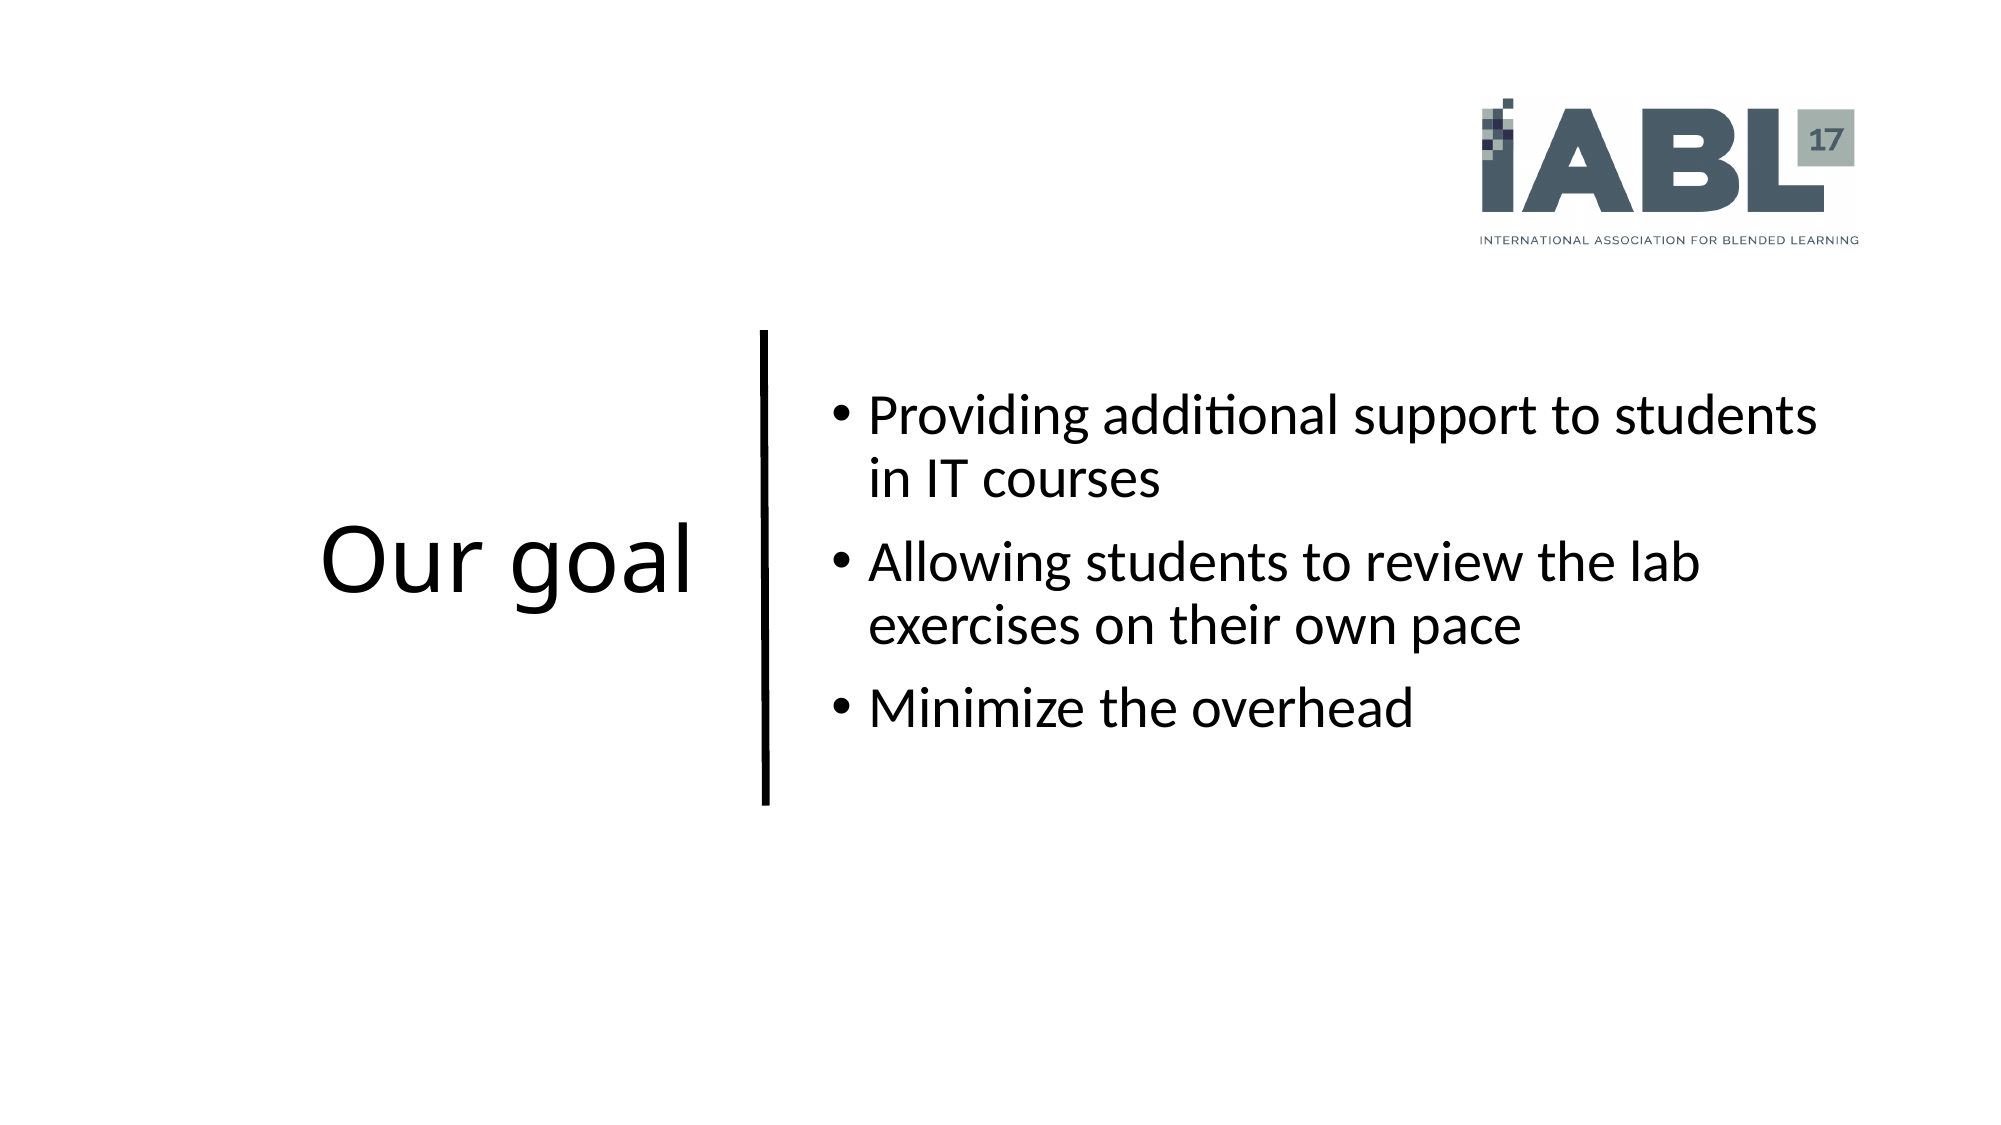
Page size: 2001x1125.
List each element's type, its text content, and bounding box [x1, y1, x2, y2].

picture [1473, 92, 1863, 253]
list Providing additional support to students in IT courses Allowing students to review the lab exercises on their own pace Minimize the overhead [816, 337, 1863, 788]
title Our goal [137, 158, 711, 967]
